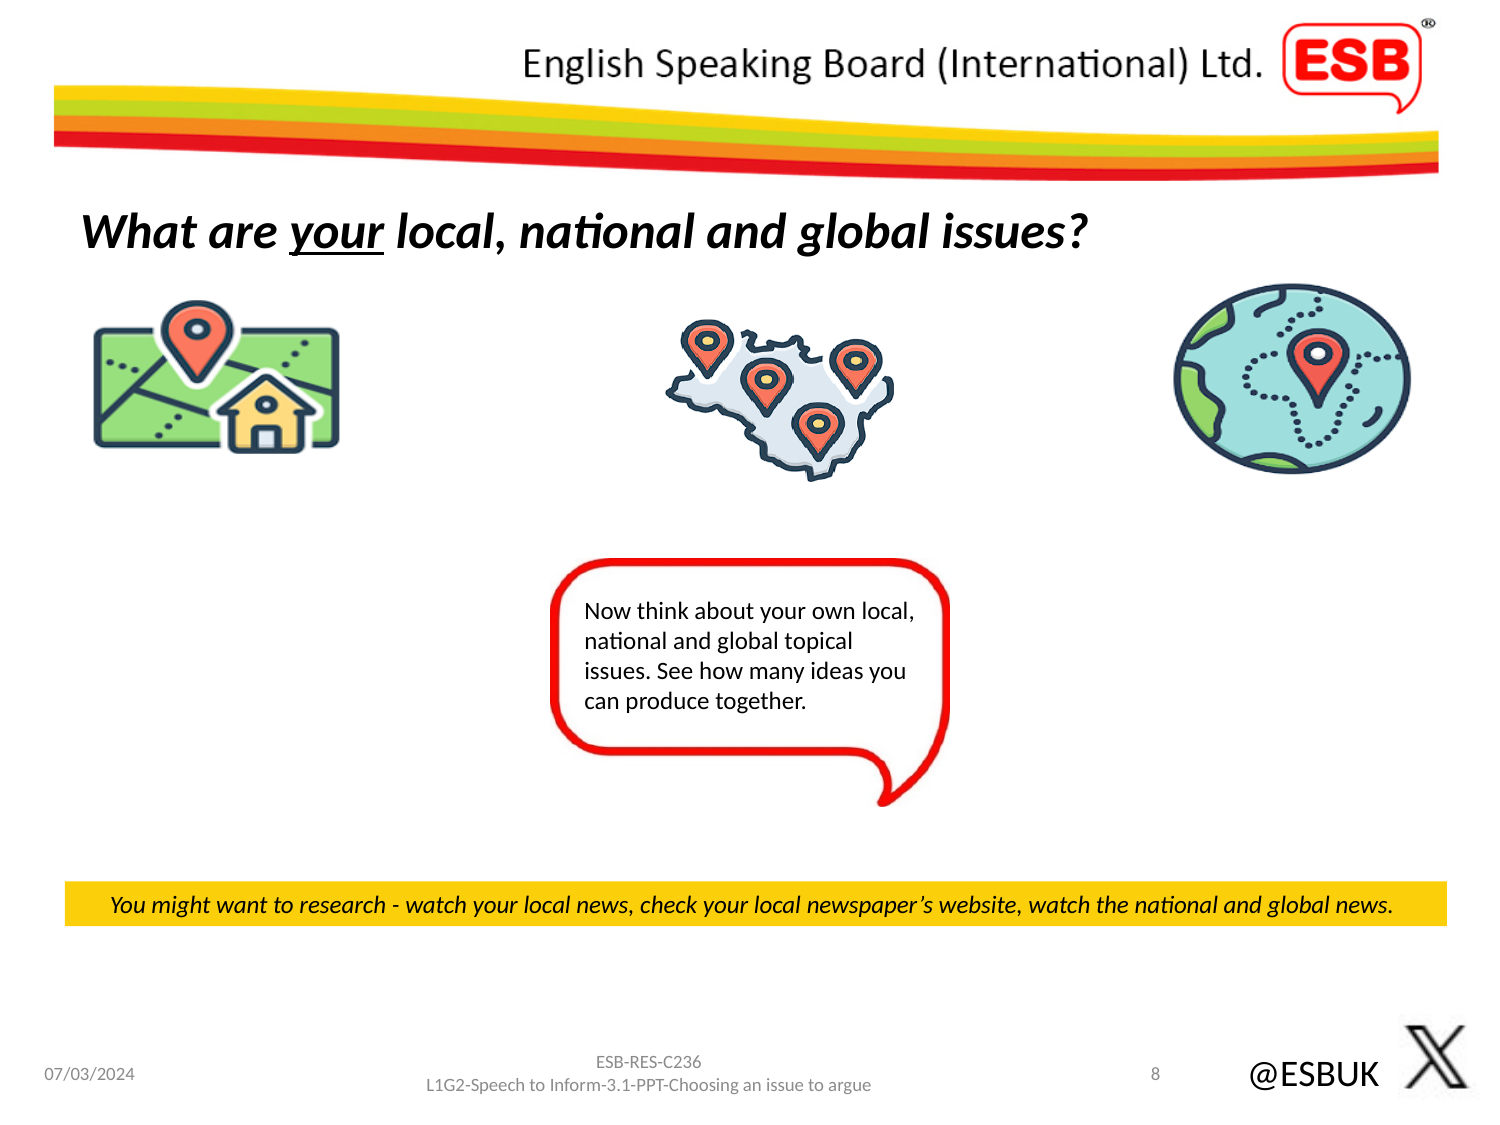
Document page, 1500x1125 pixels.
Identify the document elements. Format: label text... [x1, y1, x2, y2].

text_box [64, 271, 1424, 492]
title What are your local, national and global issues? [64, 196, 1359, 268]
footer ESB-RES-C236 L1G2-Speech to Inform-3.1-PPT-Choosing an issue to argue [395, 1042, 902, 1103]
slide_number 8 [930, 1042, 1176, 1103]
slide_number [29, 1042, 367, 1103]
text_box You might want to research - watch your local news, check your local newspaper’s website, watch the national and global news. [64, 881, 1447, 927]
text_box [549, 558, 950, 807]
picture [1398, 1013, 1480, 1102]
picture [0, 0, 1500, 189]
